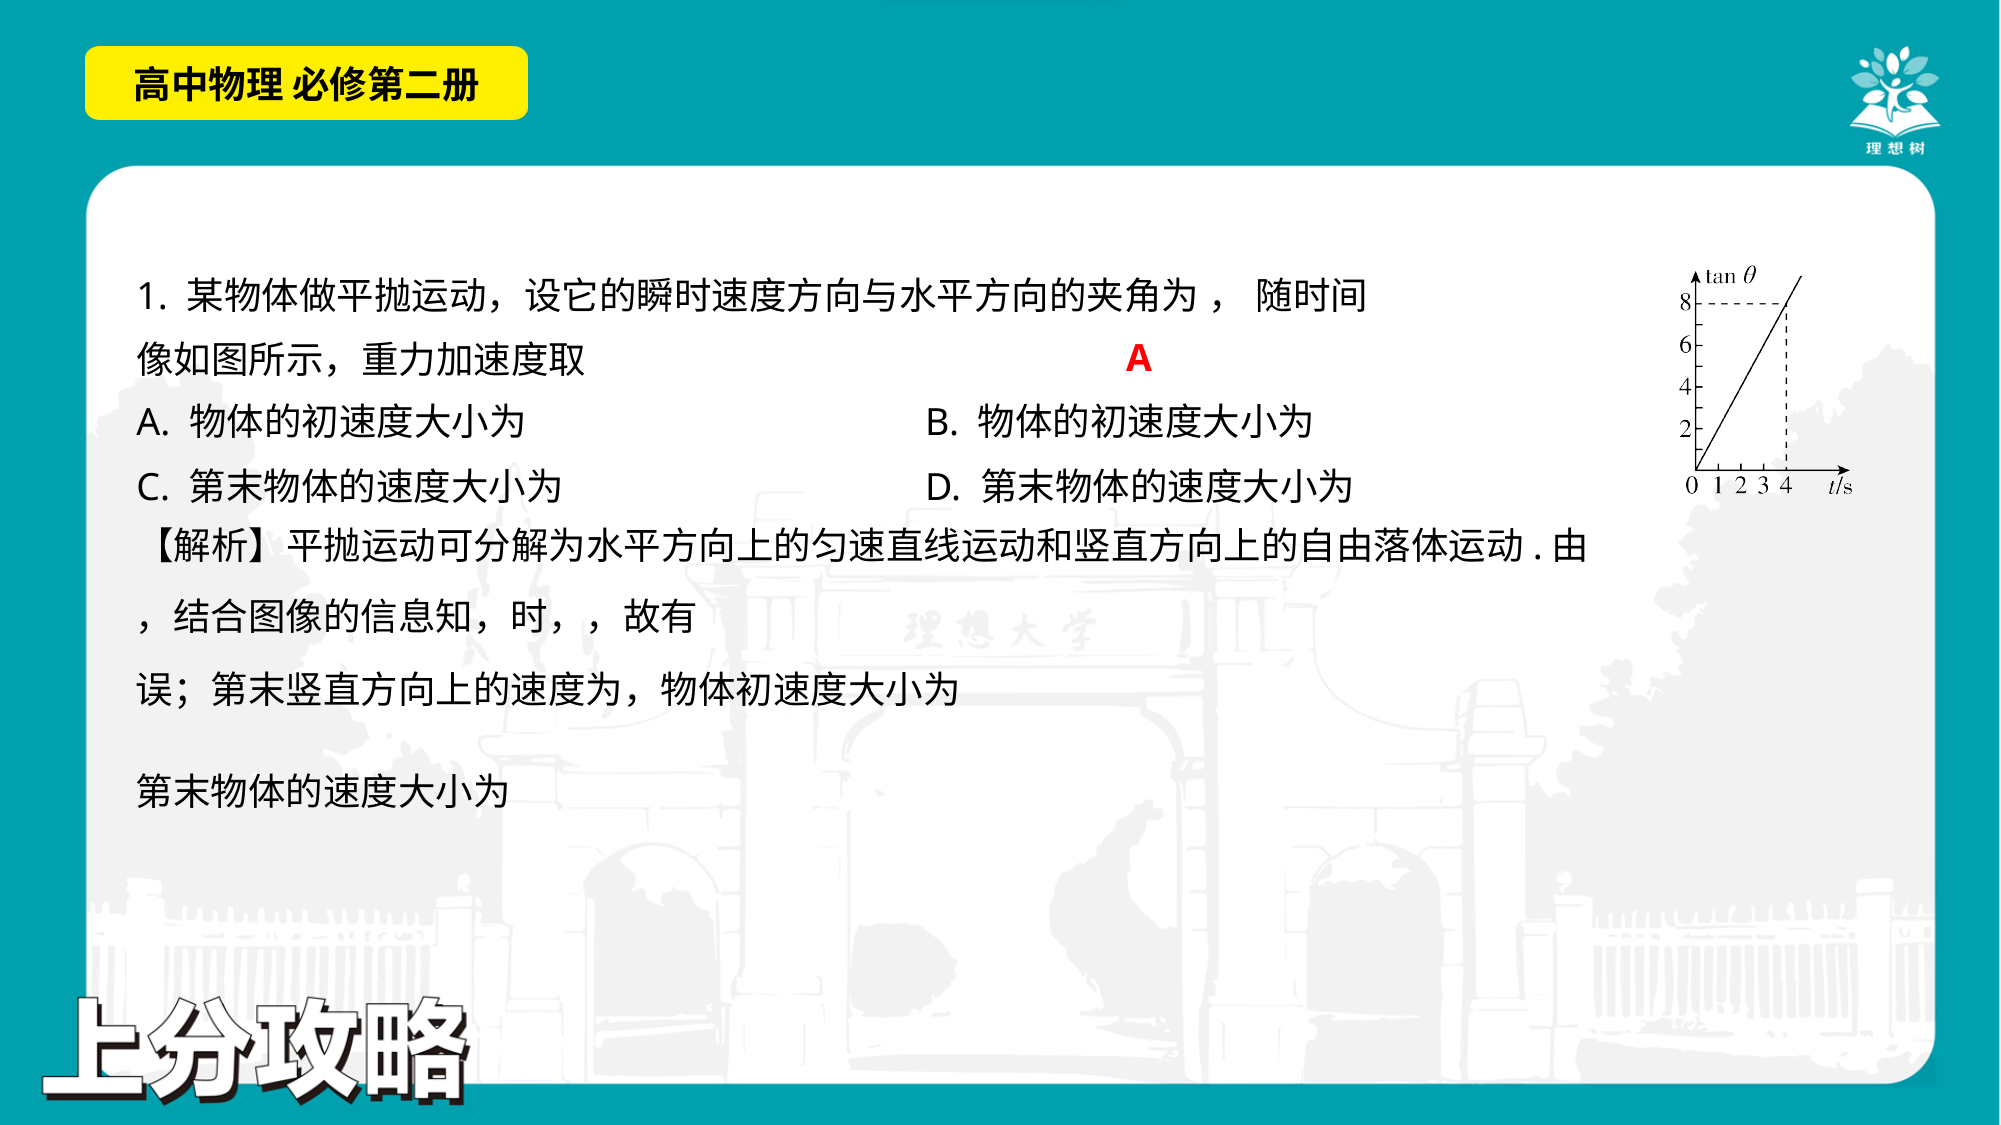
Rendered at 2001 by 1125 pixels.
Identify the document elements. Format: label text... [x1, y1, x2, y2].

text_box A [1112, 314, 1167, 373]
picture [0, 0, 2000, 1125]
text_box 【解析】平抛运动可分解为水平方向上的匀速直线运动和竖直方向上的自由落体运动.由 [136, 500, 1679, 561]
